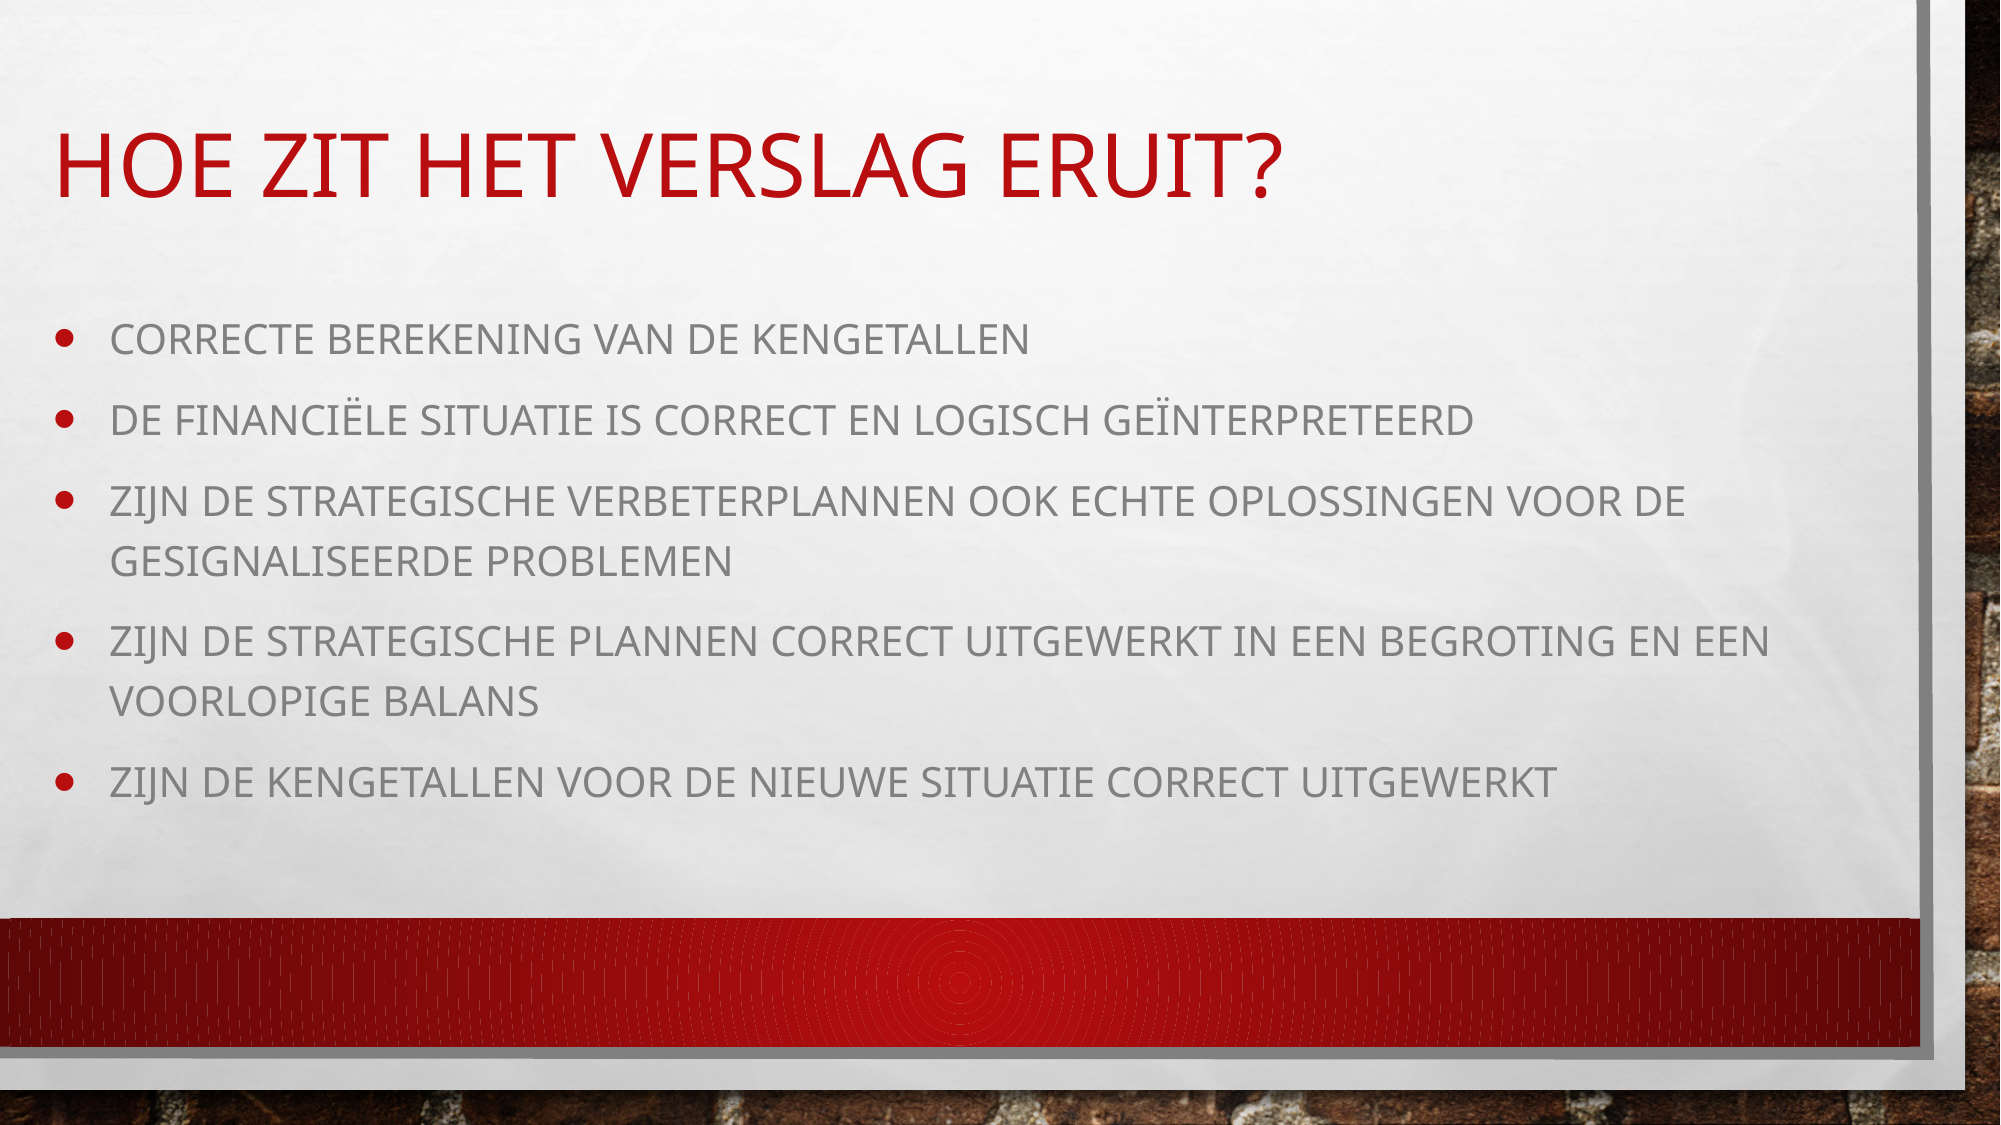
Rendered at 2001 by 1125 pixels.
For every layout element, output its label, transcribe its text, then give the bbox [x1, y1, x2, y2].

list Correcte berekening van de kengetallen De financiële situatie is correct en logisch geïnterpreteerd Zijn de strategische verbeterplannen ook echte oplossingen voor de gesignaliseerde problemen Zijn de strategische plannen correct uitgewerkt in een begroting en een voorlopige balans Zijn de kengetallen voor de nieuwe situatie correct uitgewerkt [37, 224, 1837, 933]
picture [0, 0, 2000, 1125]
title Hoe zit het verslag eruit? [37, 112, 1818, 224]
